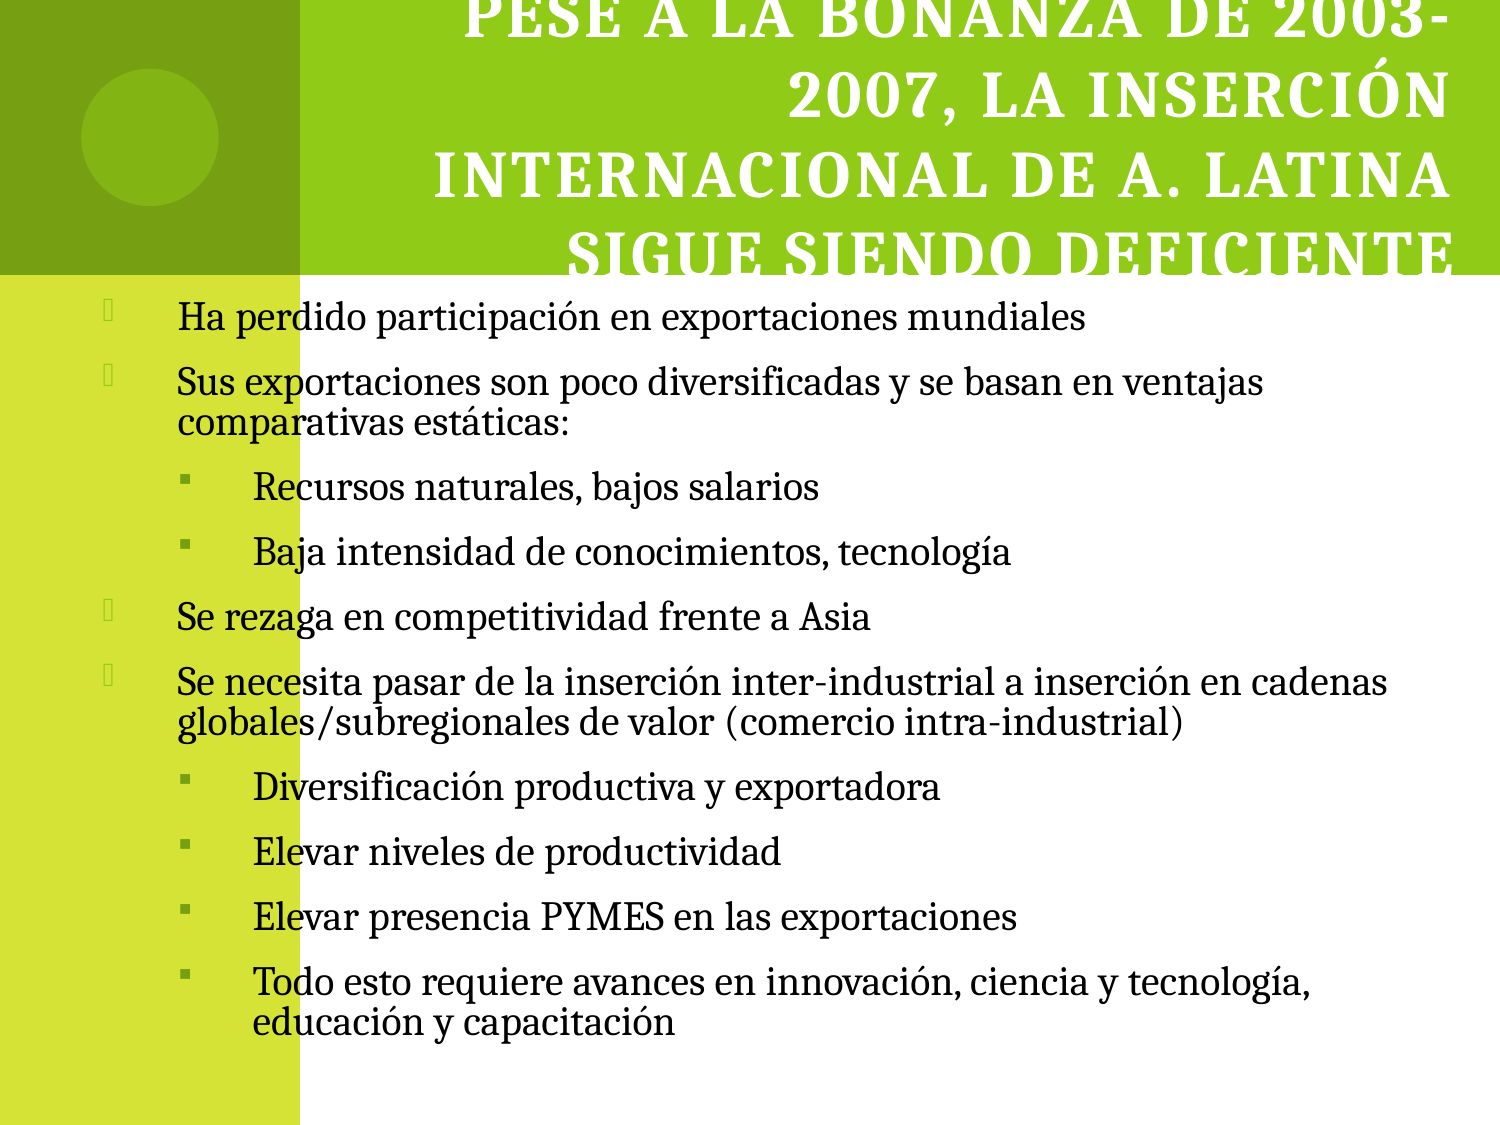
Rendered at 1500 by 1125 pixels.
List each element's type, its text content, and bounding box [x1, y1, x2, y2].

list Ha perdido participación en exportaciones mundiales Sus exportaciones son poco diversificadas y se basan en ventajas comparativas estáticas: Recursos naturales, bajos salarios Baja intensidad de conocimientos, tecnología Se rezaga en competitividad frente a Asia Se necesita pasar de la inserción inter-industrial a inserción en cadenas globales/subregionales de valor (comercio intra-industrial) Diversificación productiva y exportadora Elevar niveles de productividad Elevar presencia PYMES en las exportaciones Todo esto requiere avances en innovación, ciencia y tecnología, educación y capacitación [87, 290, 1471, 1088]
title Pese a la bonanza de 2003-2007, la inserción internacional de A. Latina sigue siendo deficiente [312, 37, 1471, 225]
